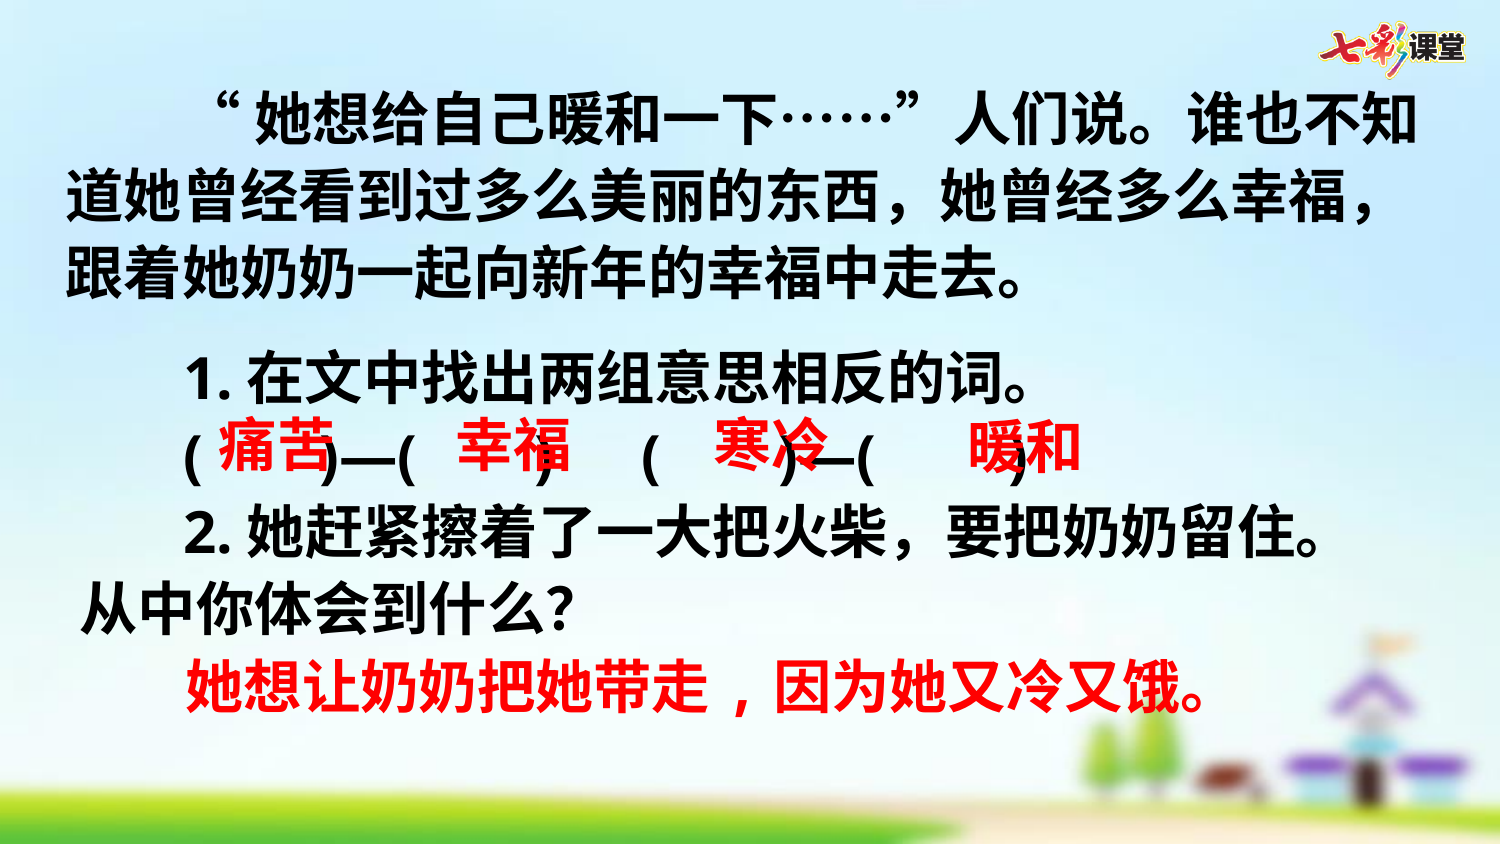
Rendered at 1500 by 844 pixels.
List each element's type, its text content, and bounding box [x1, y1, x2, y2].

text_box 她想让奶奶把她带走,因为她又冷又饿。 [171, 643, 1247, 728]
text_box 暖和 [952, 403, 1119, 488]
text_box 幸福 [440, 400, 606, 486]
picture [0, 0, 1500, 844]
text_box 痛苦 [204, 400, 370, 486]
text_box 寒冷 [698, 400, 1006, 486]
text_box “她想给自己暖和一下……”人们说。谁也不知道她曾经看到过多么美丽的东西，她曾经多么幸福，跟着她奶奶一起向新年的幸福中走去。 [50, 67, 1459, 314]
text_box 1.在文中找出两组意思相反的词。 ( )—( ) ( )—( ) 2.她赶紧擦着了一大把火柴，要把奶奶留住。从中你体会到什么？ [64, 327, 1406, 650]
